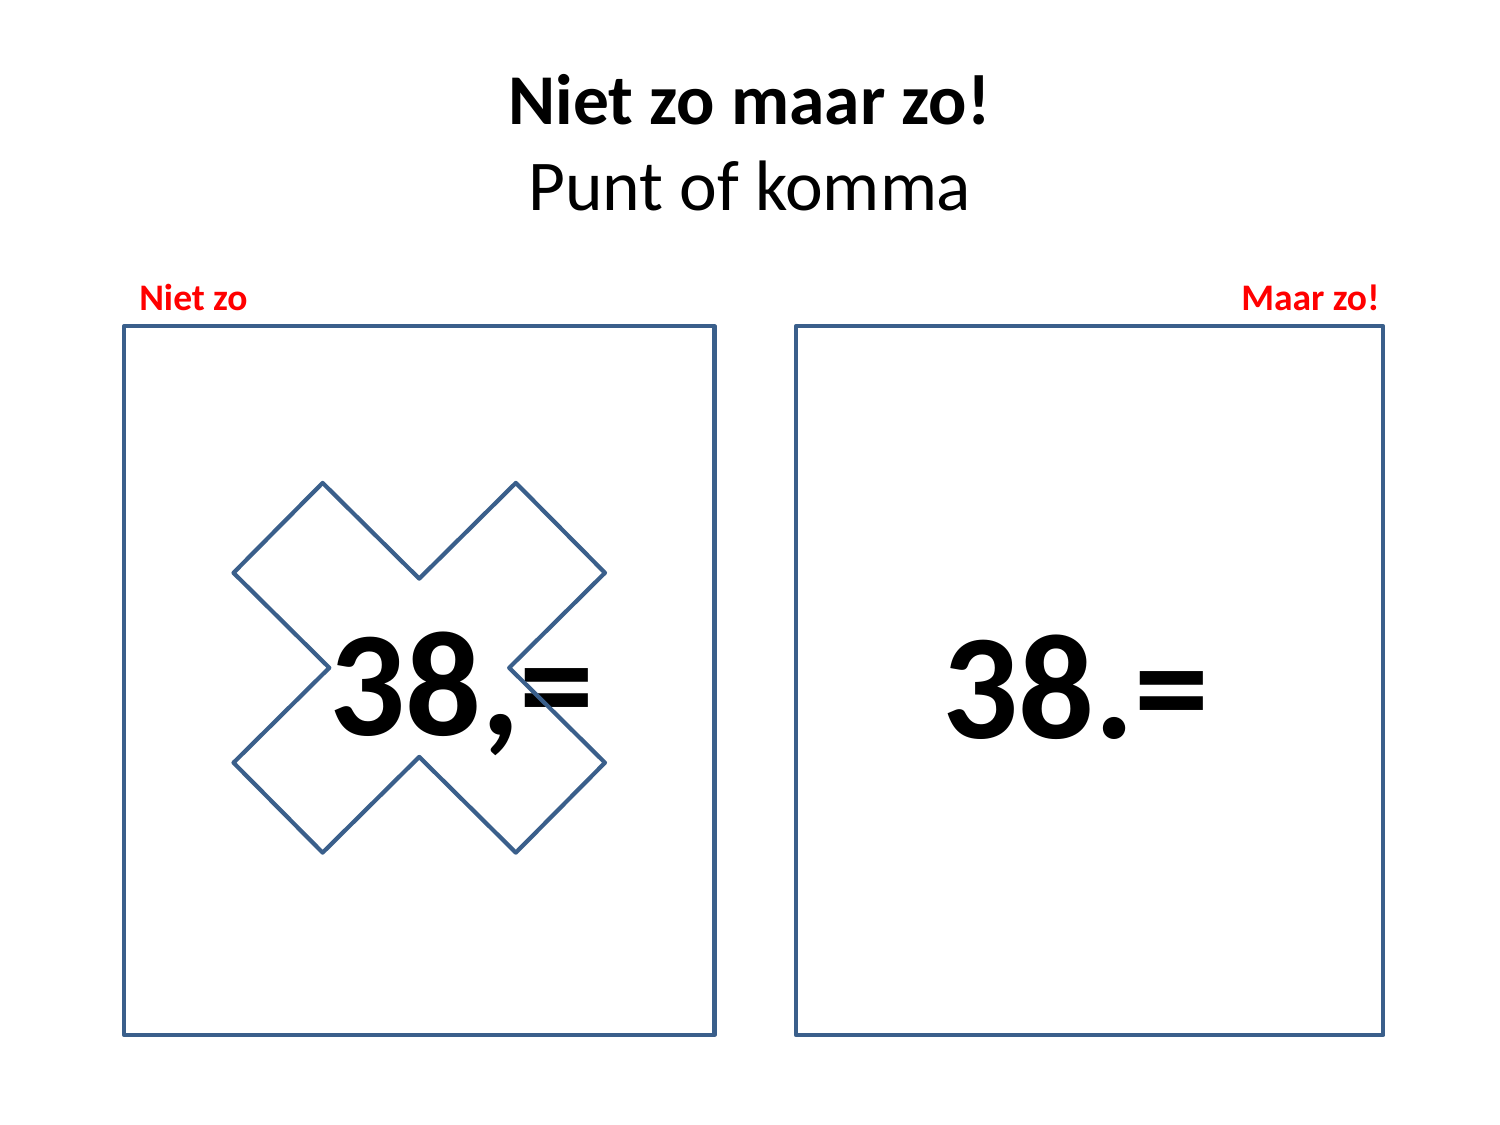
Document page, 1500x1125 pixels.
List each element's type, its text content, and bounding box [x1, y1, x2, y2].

text_box 38,= [212, 398, 626, 773]
title Niet zo maar zo! Punt of komma [75, 45, 1425, 233]
text_box Niet zo [124, 265, 263, 326]
text_box Maar zo! [1226, 265, 1395, 326]
text_box [794, 324, 1385, 1037]
text_box [231, 480, 608, 855]
text_box 38.= [927, 580, 1225, 776]
text_box [122, 324, 717, 1037]
